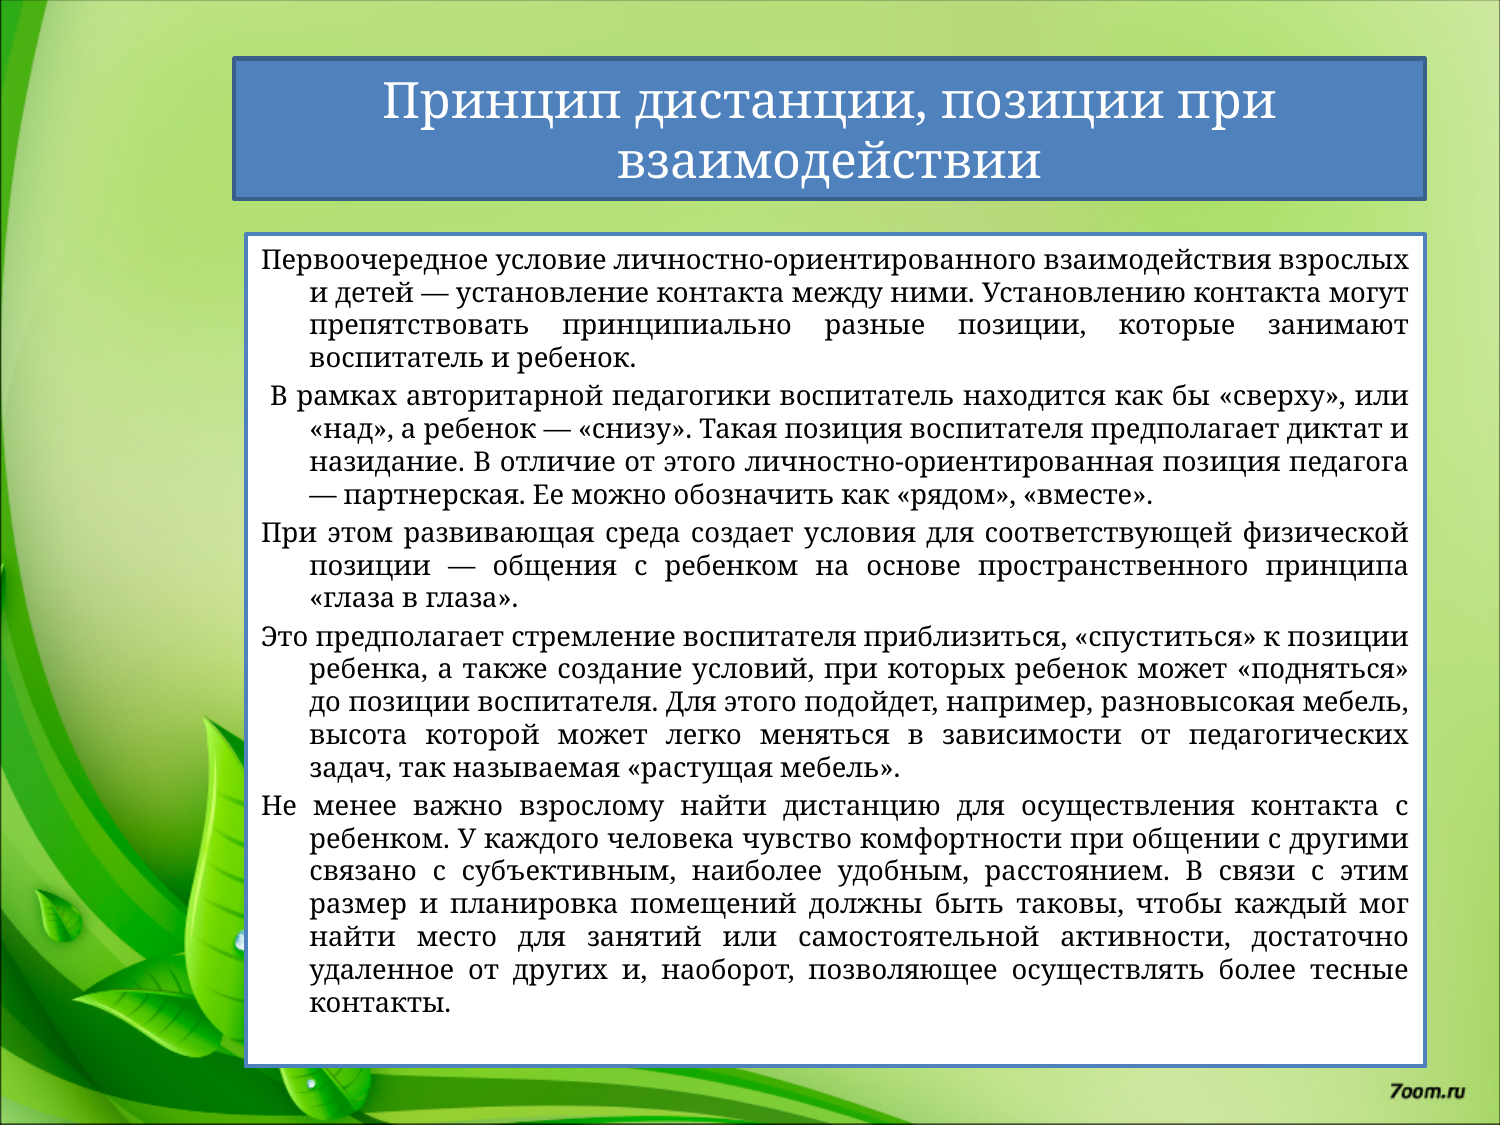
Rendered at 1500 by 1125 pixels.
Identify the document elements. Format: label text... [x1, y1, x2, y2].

picture [0, 0, 1500, 1125]
list Первоочередное условие личностно-ориентированного взаимодействия взрослых и детей — установление контакта между ними. Установлению контакта могут препятствовать принципиально разные позиции, которые занимают воспитатель и ребенок. В рамках авторитарной педагогики воспитатель находится как бы «сверху», или «над», а ребенок — «снизу». Такая позиция воспитателя предполагает диктат и назидание. В отличие от этого личностно-ориентированная позиция педагога — партнерская. Ее можно обозначить как «рядом», «вместе». При этом развивающая среда создает условия для соответствующей физической позиции — общения с ребенком на основе пространственного принципа «глаза в глаза». Это предполагает стремление воспитателя приблизиться, «спуститься» к позиции ребенка, а также создание условий, при которых ребенок может «подняться» до позиции воспитателя. Для этого подойдет, например, разновысокая мебель, высота которой может легко меняться в зависимости от педагогических задач, так называемая «растущая мебель». Не менее важно взрослому найти дистанцию для осуществления контакта с ребенком. У каждого человека чувство комфортности при общении с другими связано с субъективным, наиболее удобным, расстоянием. В связи с этим размер и планировка помещений должны быть таковы, чтобы каждый мог найти место для занятий или самостоятельной активности, достаточно удаленное от других и, наоборот, позволяющее осуществлять более тесные контакты. [244, 232, 1427, 1068]
title Принцип дистанции, позиции при взаимодействии [232, 56, 1427, 201]
